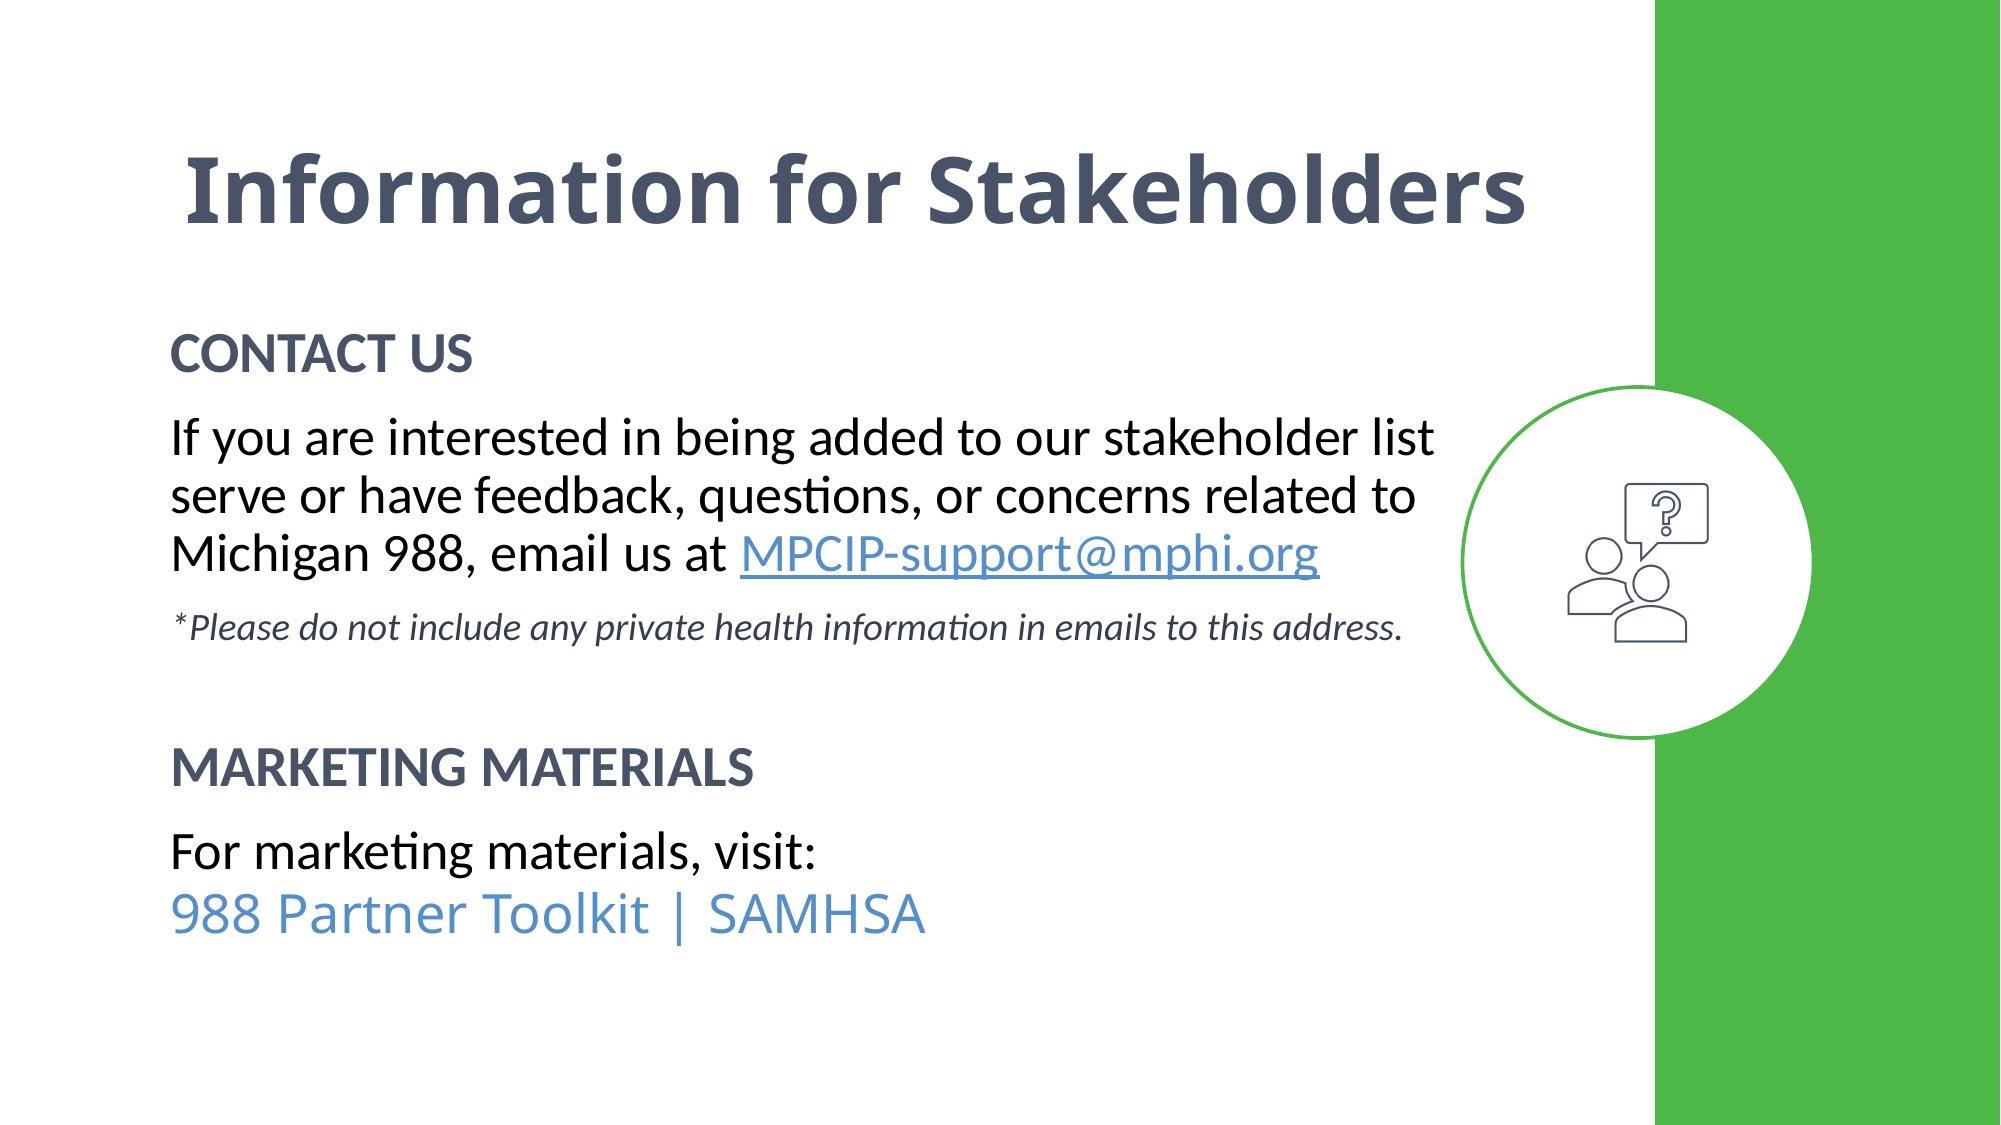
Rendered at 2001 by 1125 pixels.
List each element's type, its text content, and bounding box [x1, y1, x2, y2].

list CONTACT US If you are interested in being added to our stakeholder list serve or have feedback, questions, or concerns related to Michigan 988, email us at MPCIP-support@mphi.org *Please do not include any private health information in emails to this address. MARKETING MATERIALS For marketing materials, visit: 988 Partner Toolkit | SAMHSA [154, 308, 1524, 962]
text_box [1654, 0, 2000, 1125]
title Information for Stakeholders [135, 84, 1580, 303]
text_box [1461, 385, 1815, 740]
picture [1544, 468, 1732, 657]
